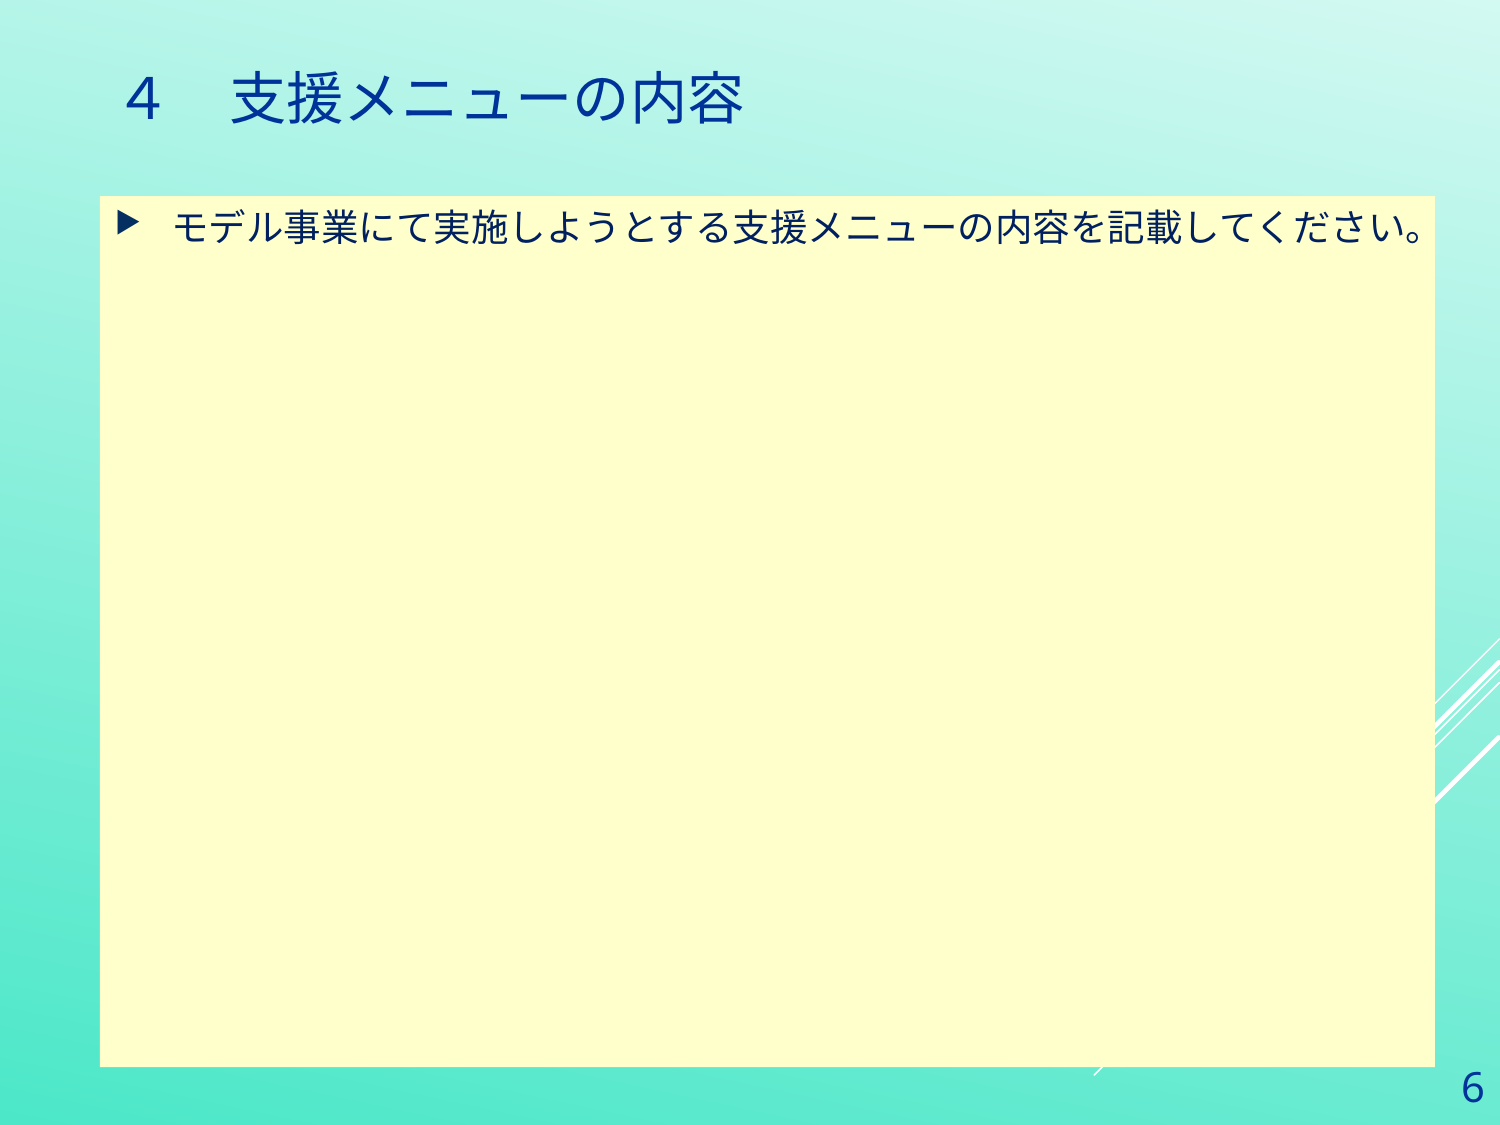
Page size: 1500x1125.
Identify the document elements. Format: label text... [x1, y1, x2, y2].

title ４ 支援メニューの内容 [99, 54, 1142, 139]
text_box モデル事業にて実施しようとする支援メニューの内容を記載してください。 [99, 196, 1435, 1068]
slide_number 5 [1415, 1065, 1500, 1125]
